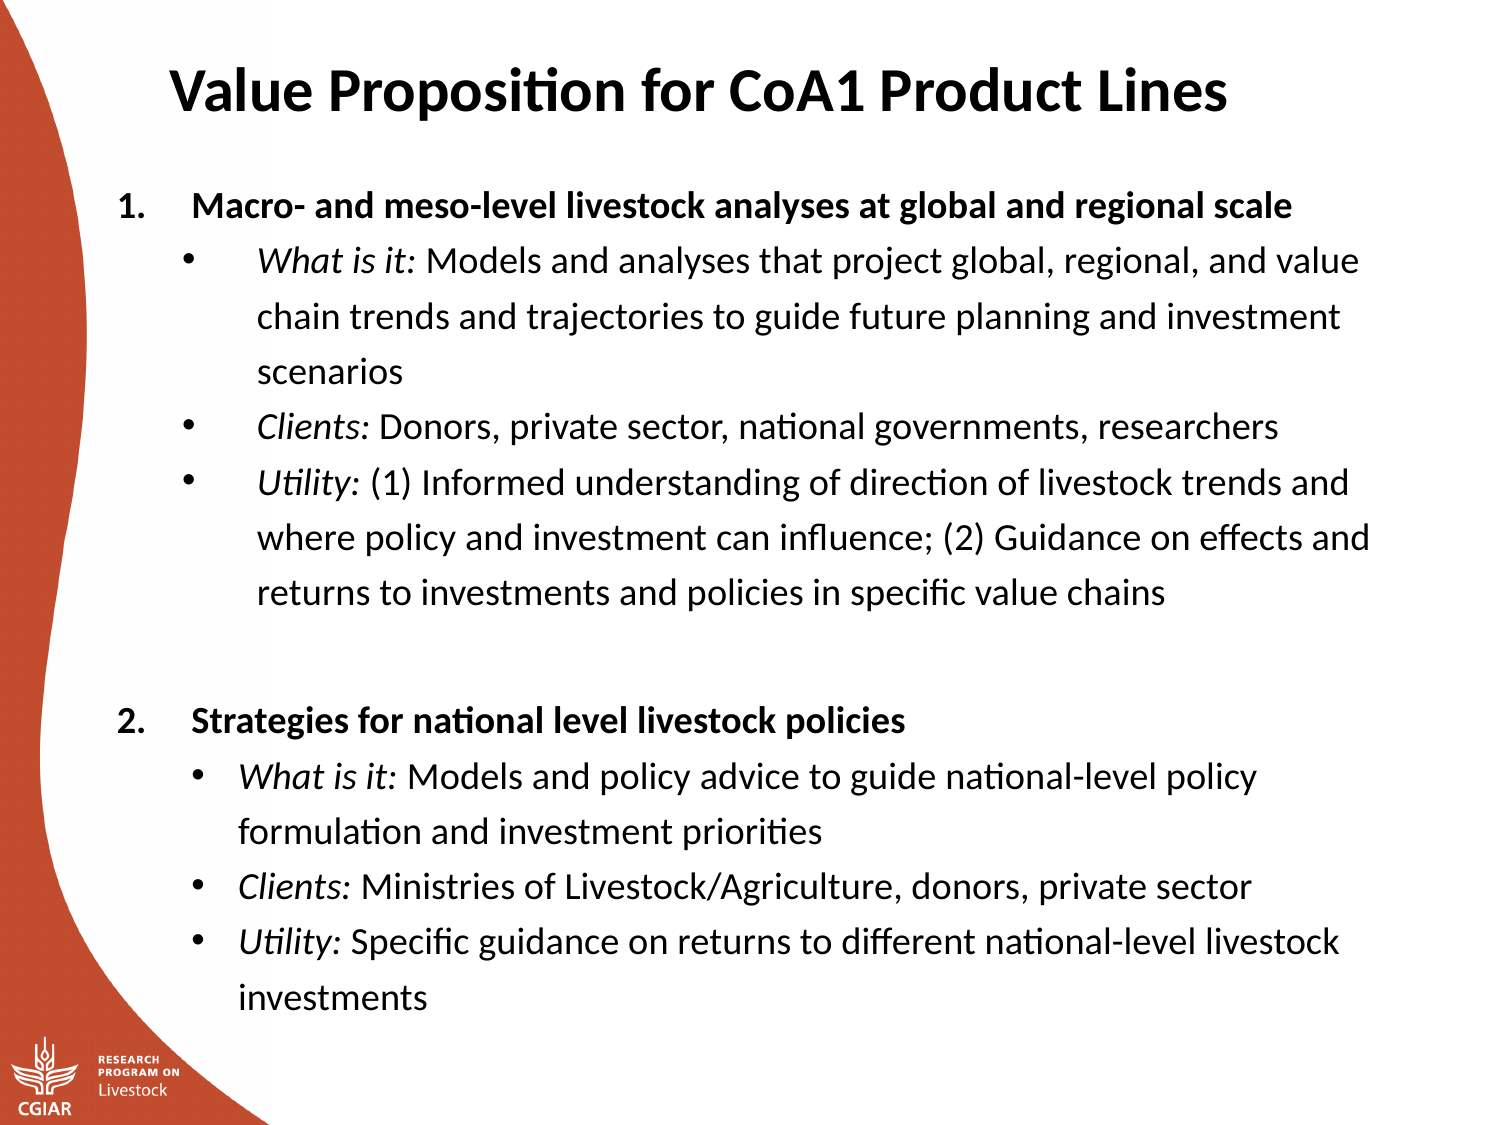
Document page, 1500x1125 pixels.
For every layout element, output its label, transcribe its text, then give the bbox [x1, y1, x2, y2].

list Value Proposition for CoA1 Product Lines [154, 41, 1393, 141]
list Macro- and meso-level livestock analyses at global and regional scale What is it: Models and analyses that project global, regional, and value chain trends and trajectories to guide future planning and investment scenarios Clients: Donors, private sector, national governments, researchers Utility: (1) Informed understanding of direction of livestock trends and where policy and investment can influence; (2) Guidance on effects and returns to investments and policies in specific value chains Strategies for national level livestock policies What is it: Models and policy advice to guide national-level policy formulation and investment priorities Clients: Ministries of Livestock/Agriculture, donors, private sector Utility: Specific guidance on returns to different national-level livestock investments [101, 163, 1393, 1040]
picture [0, 0, 270, 1125]
